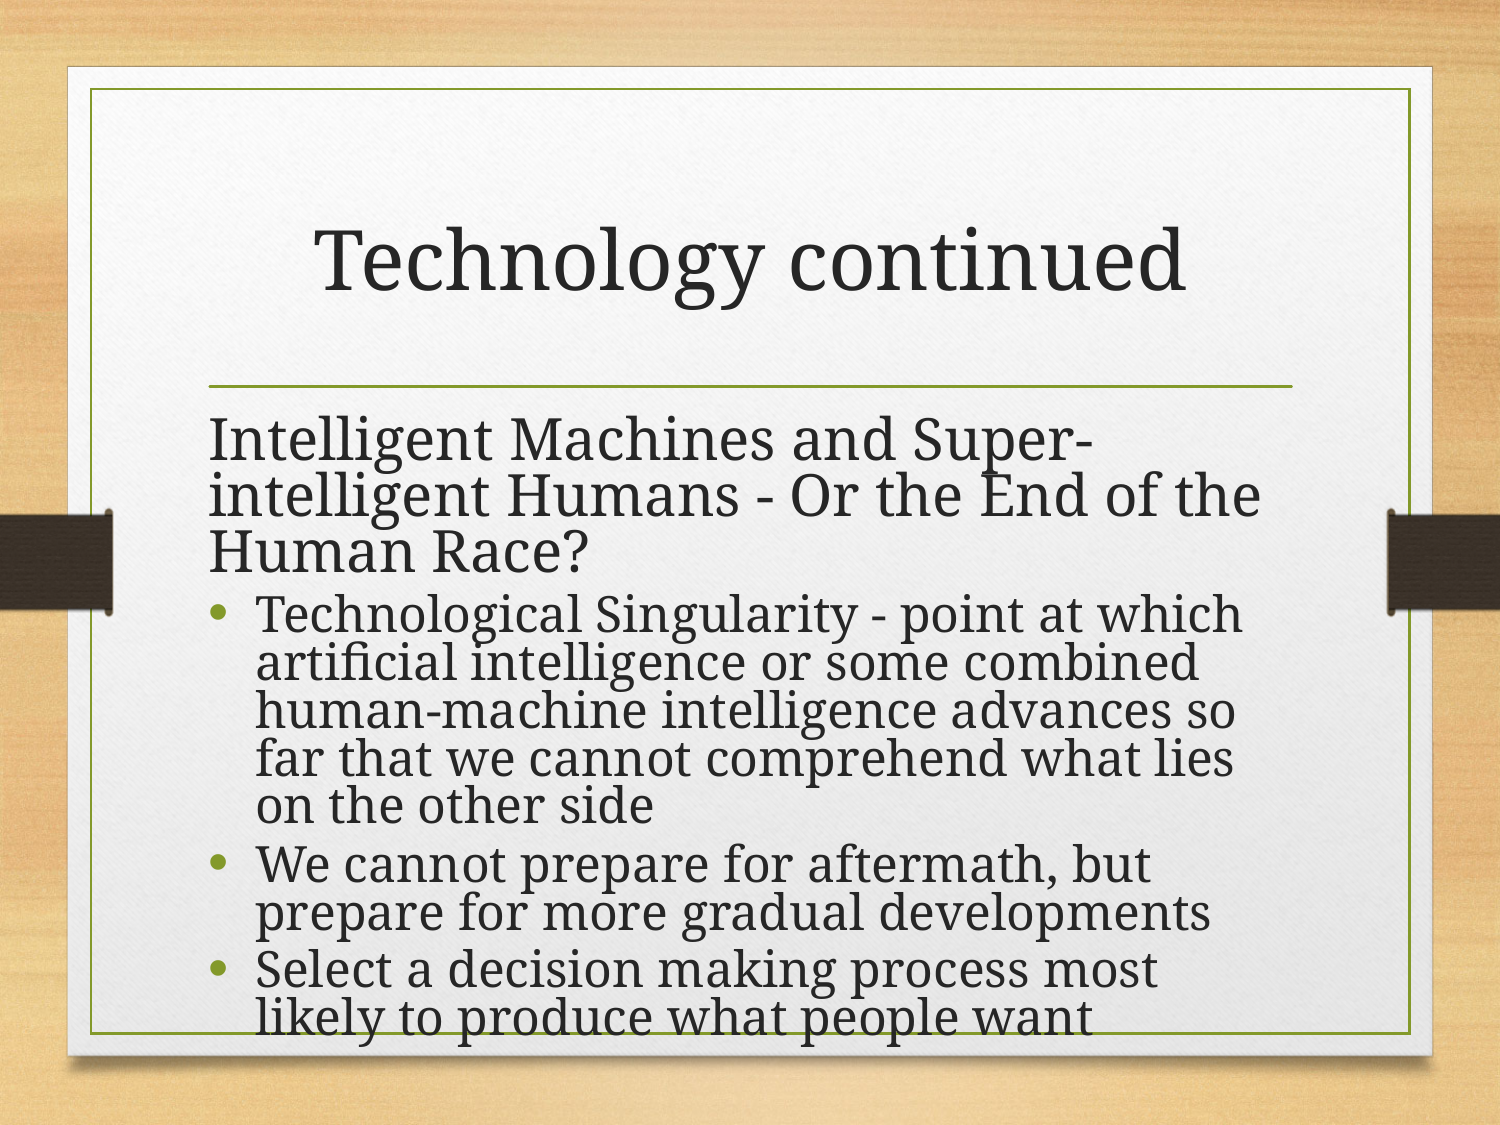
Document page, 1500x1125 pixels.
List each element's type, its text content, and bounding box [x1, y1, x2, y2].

title Technology continued [193, 150, 1309, 365]
picture [0, 0, 1500, 1125]
list Intelligent Machines and Super-intelligent Humans - Or the End of the Human Race? Technological Singularity - point at which artificial intelligence or some combined human-machine intelligence advances so far that we cannot comprehend what lies on the other side We cannot prepare for aftermath, but prepare for more gradual developments Select a decision making process most likely to produce what people want [193, 408, 1309, 974]
